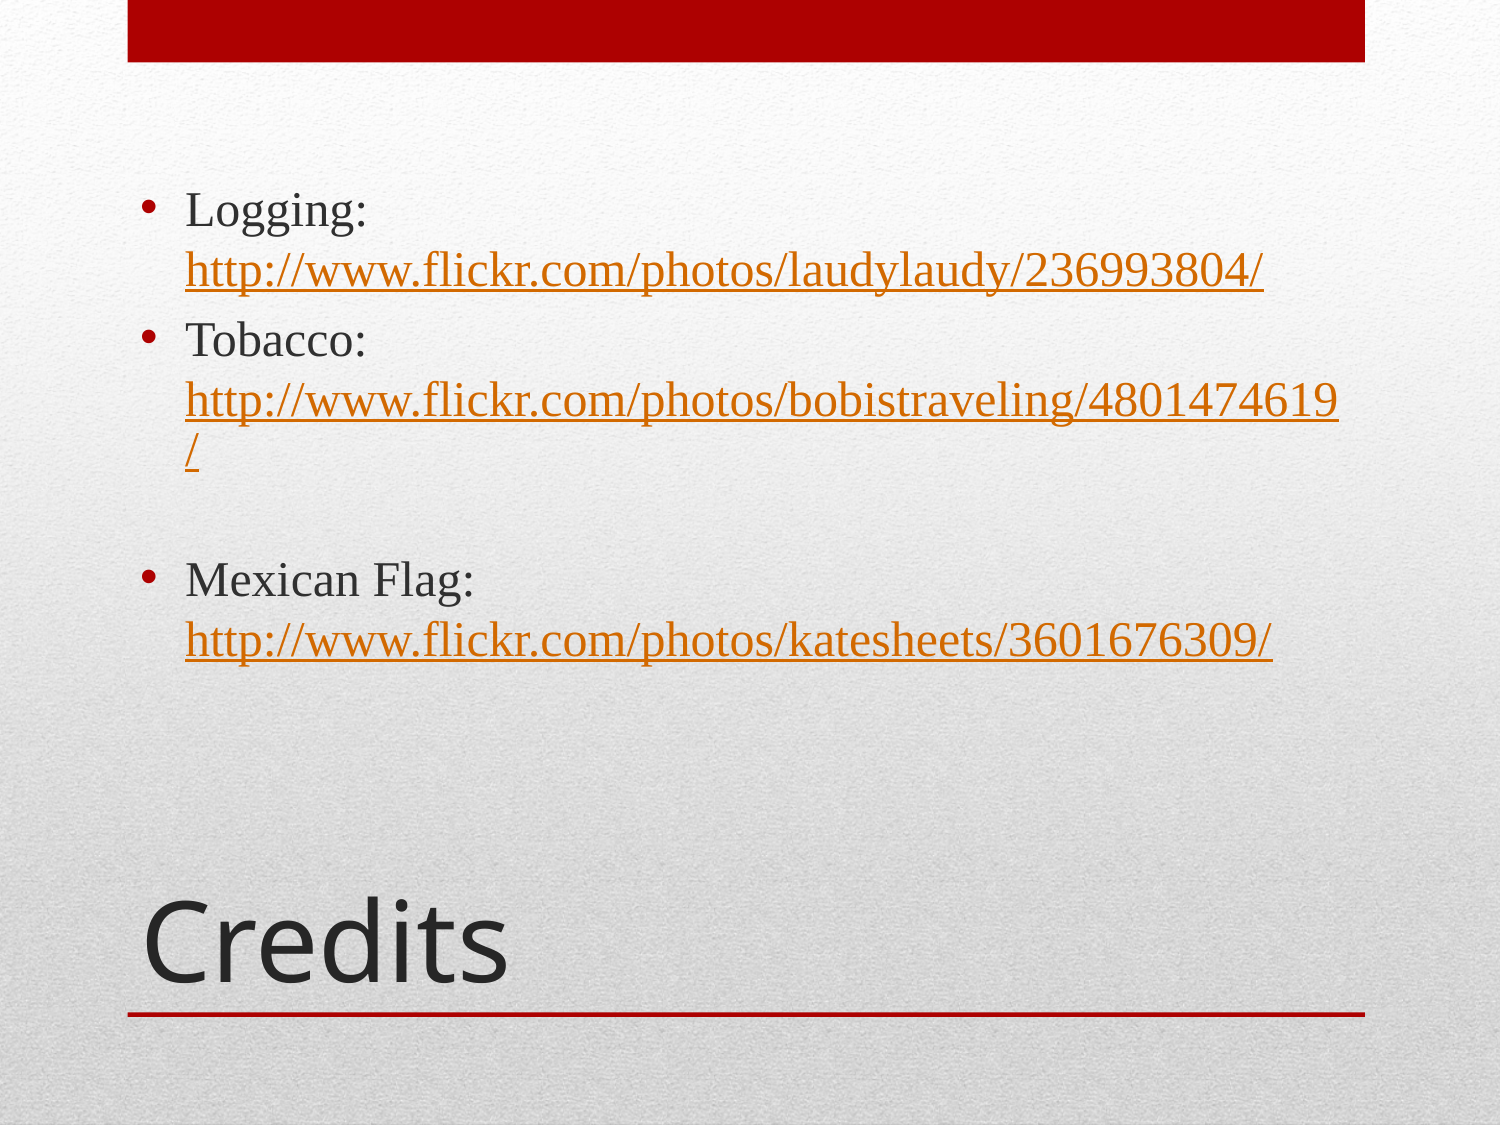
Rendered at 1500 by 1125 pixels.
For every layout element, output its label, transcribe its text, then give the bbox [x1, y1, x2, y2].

title Credits [125, 750, 1238, 1013]
list Logging: http://www.flickr.com/photos/laudylaudy/236993804/ Tobacco: http://www.flickr.com/photos/bobistraveling/4801474619/ Mexican Flag: http://www.flickr.com/photos/katesheets/3601676309/ [125, 112, 1363, 750]
